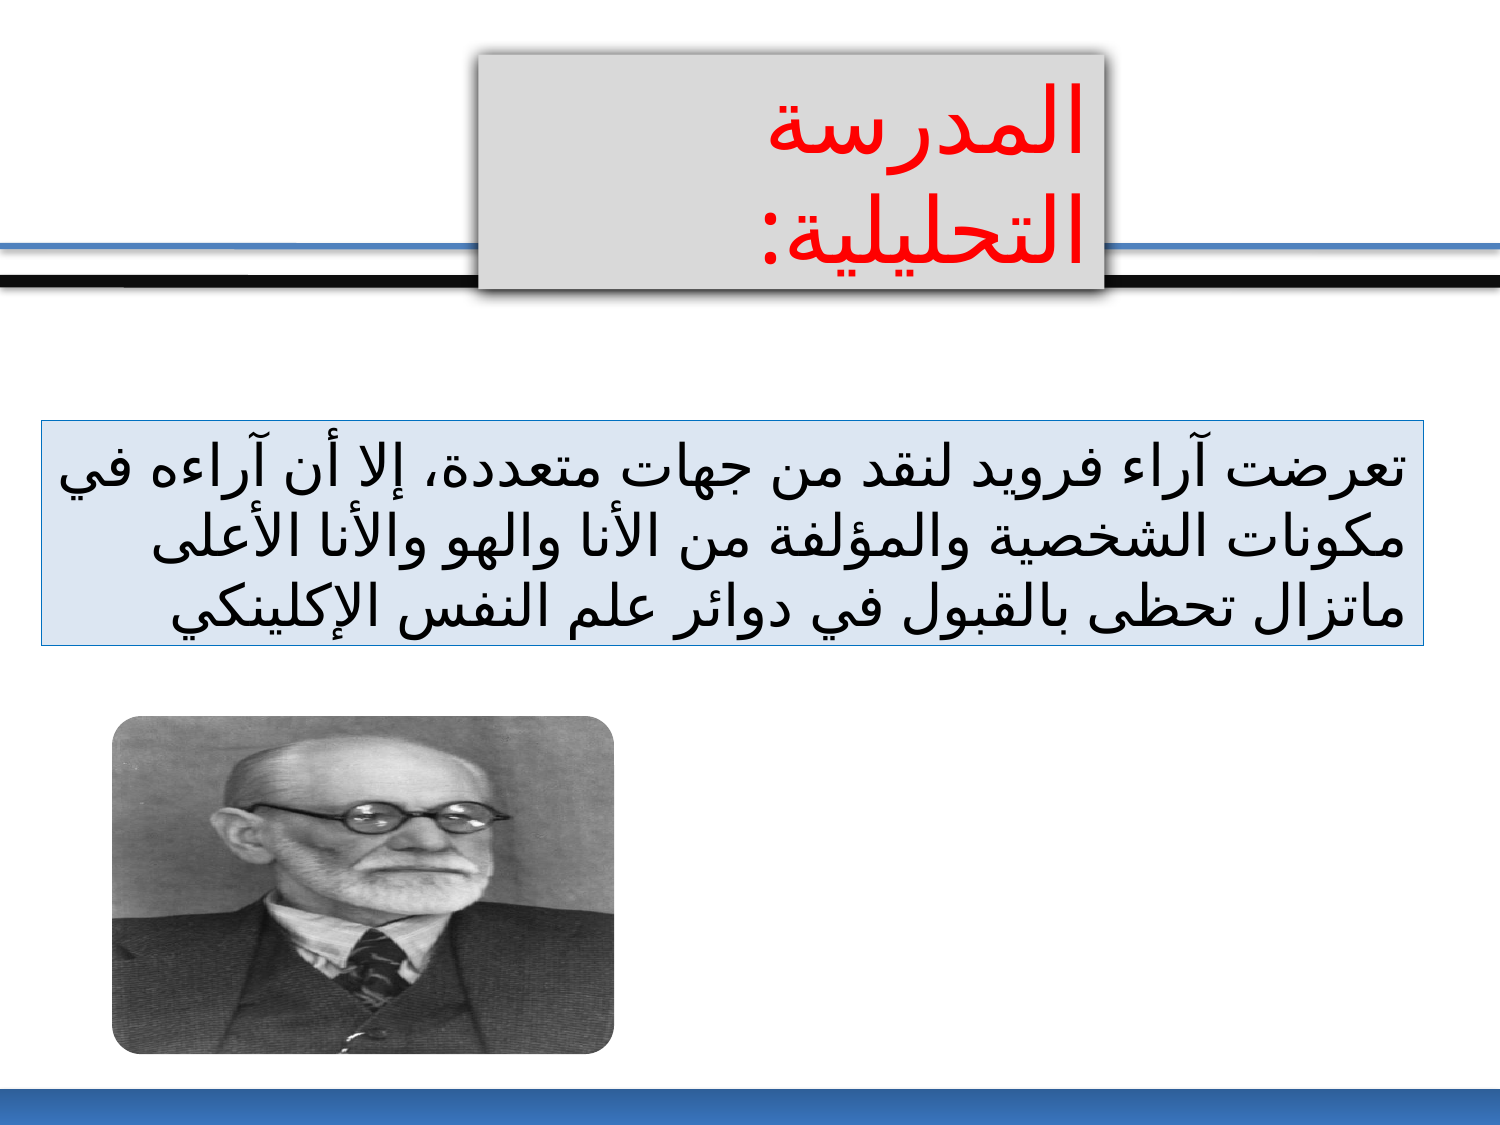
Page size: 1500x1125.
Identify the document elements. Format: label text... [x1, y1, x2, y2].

text_box [0, 1089, 1500, 1125]
text_box تعرضت آراء فرويد لنقد من جهات متعددة، إلا أن آراءه في مكونات الشخصية والمؤلفة من الأنا والهو والأنا الأعلى ماتزال تحظى بالقبول في دوائر علم النفس الإكلينكي [41, 420, 1424, 646]
text_box المدرسة التحليلية: [478, 54, 1105, 244]
text_box المدرسة التحليلية: [478, 254, 1105, 279]
picture [111, 715, 615, 1055]
